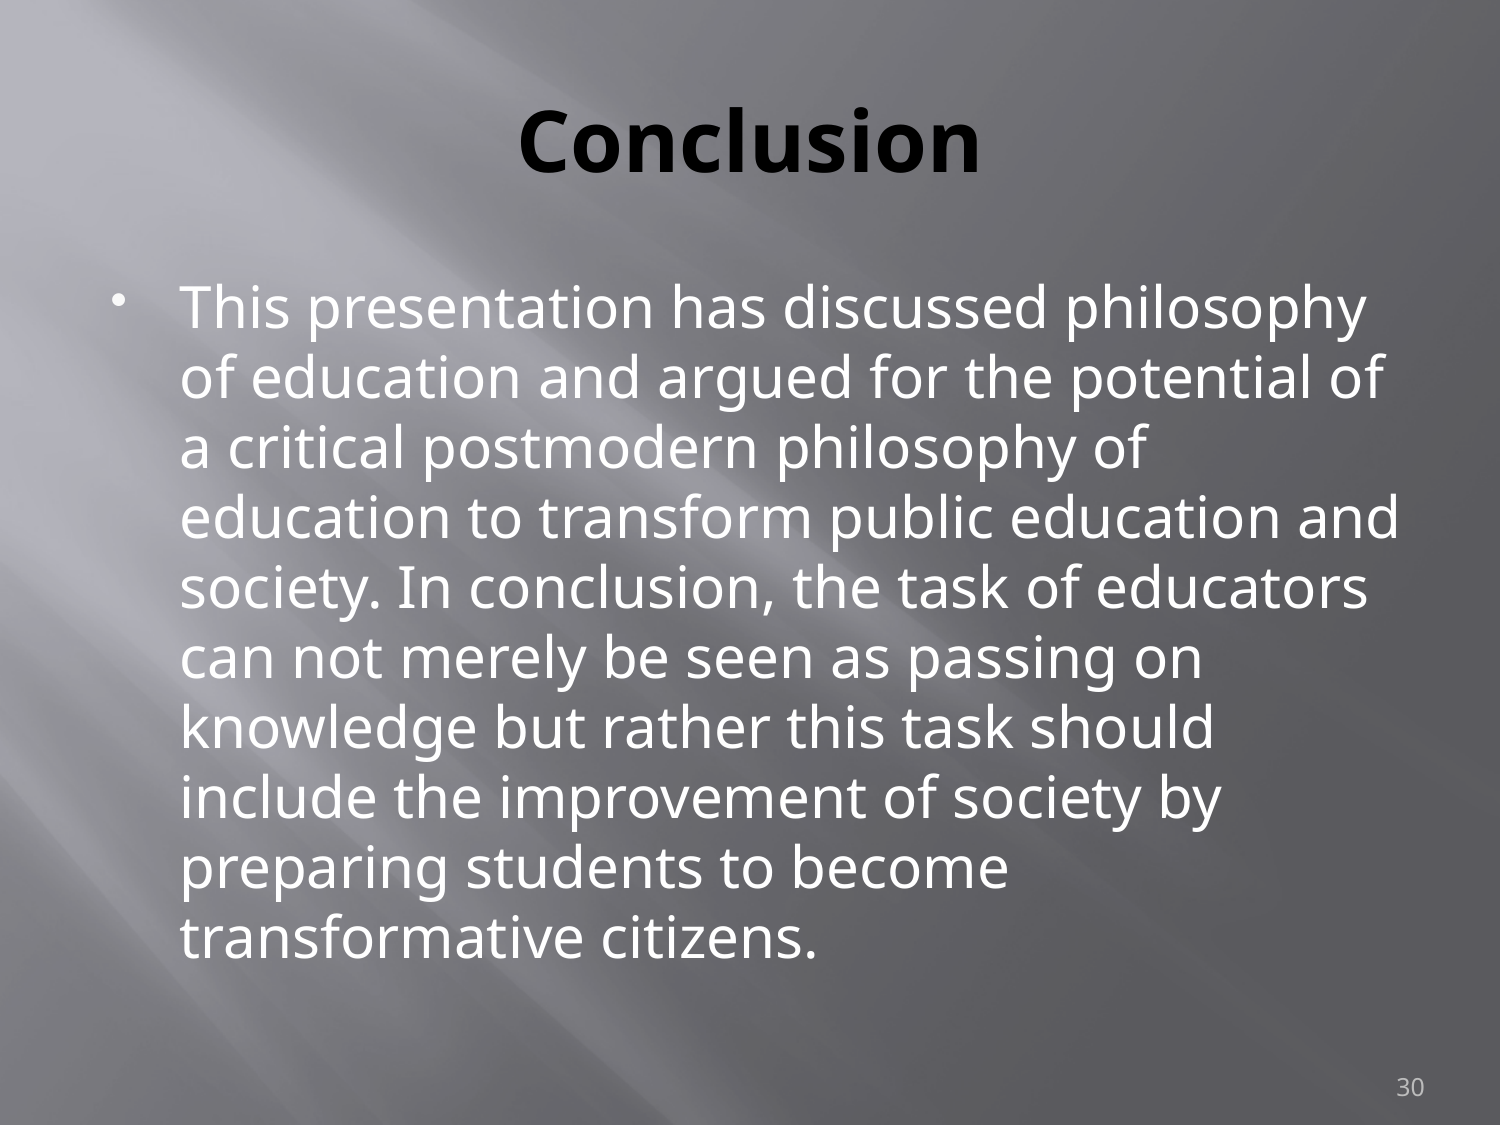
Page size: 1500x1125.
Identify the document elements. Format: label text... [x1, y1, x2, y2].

title Conclusion [75, 45, 1425, 233]
list This presentation has discussed philosophy of education and argued for the potential of a critical postmodern philosophy of education to transform public education and society. In conclusion, the task of educators can not merely be seen as passing on knowledge but rather this task should include the improvement of society by preparing students to become transformative citizens. [75, 262, 1425, 1035]
slide_number 30 [1299, 1052, 1425, 1113]
